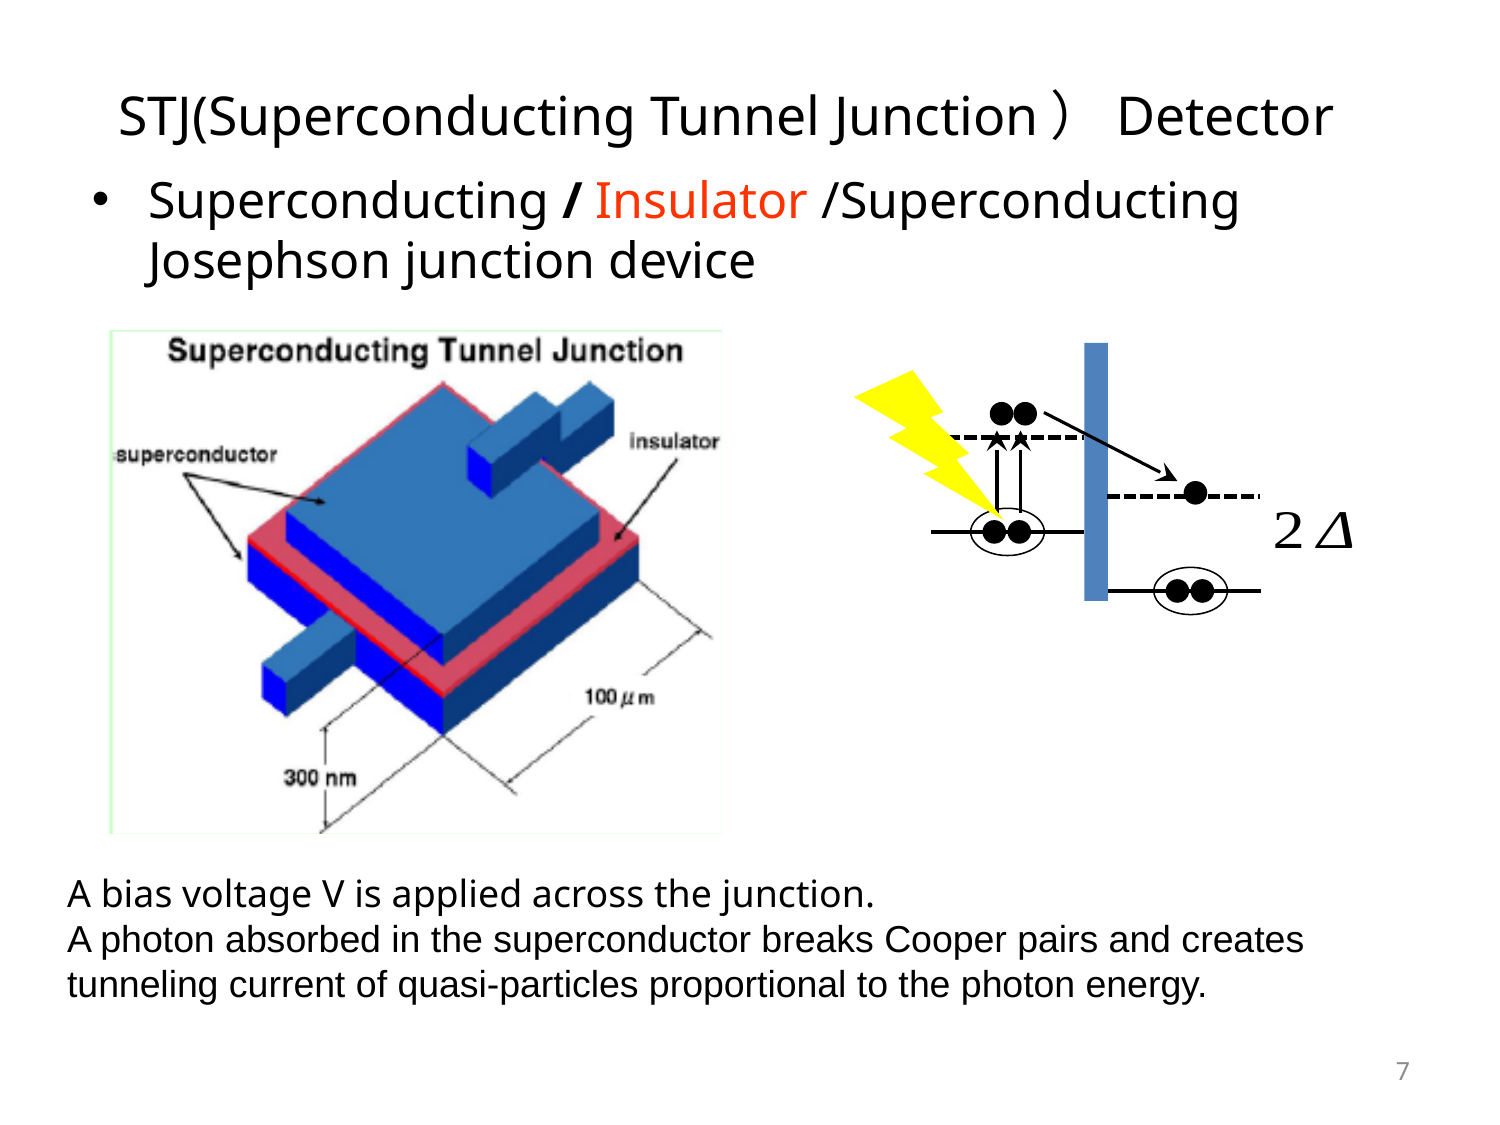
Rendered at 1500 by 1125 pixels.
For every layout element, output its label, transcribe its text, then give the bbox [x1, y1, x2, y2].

picture [108, 330, 722, 835]
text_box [970, 508, 1045, 556]
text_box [1153, 567, 1228, 615]
text_box [1183, 481, 1208, 495]
text_box [1084, 342, 1108, 410]
slide_number 7 [1074, 1042, 1425, 1103]
title STJ(Superconducting Tunnel Junction）Detector [76, 66, 1376, 161]
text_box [1043, 412, 1178, 482]
text_box A bias voltage V is applied across the junction. A photon absorbed in the superconductor breaks Cooper pairs and creates tunneling current of quasi-particles proportional to the photon energy. [52, 862, 1412, 1013]
list Superconducting / Insulator /Superconducting Josephson junction device [76, 160, 1352, 315]
text_box [1084, 490, 1108, 601]
text_box [853, 370, 992, 506]
text_box [1013, 401, 1038, 426]
text_box [989, 401, 1014, 426]
